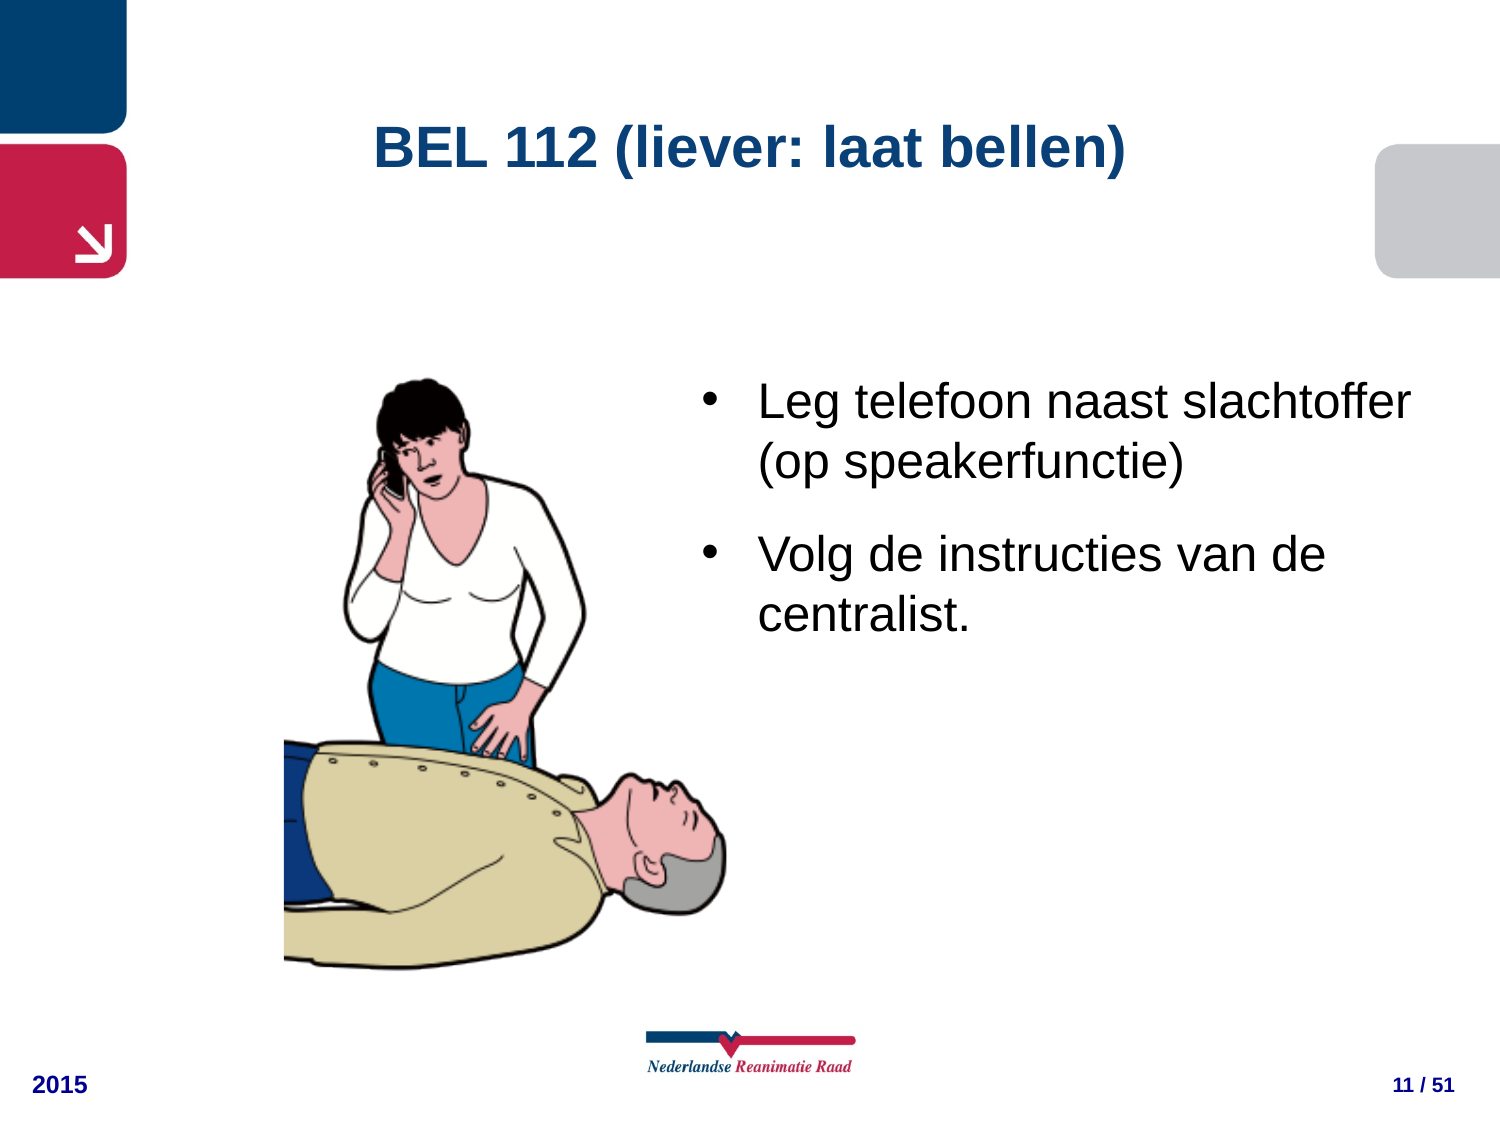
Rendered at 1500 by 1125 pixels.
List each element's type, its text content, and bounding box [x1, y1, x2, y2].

text_box BEL 112 (liever: laat bellen) [33, 101, 1468, 177]
text_box Leg telefoon naast slachtoffer (op speakerfunctie) Volg de instructies van de centralist. [769, 361, 1444, 650]
picture [0, 0, 1500, 1125]
